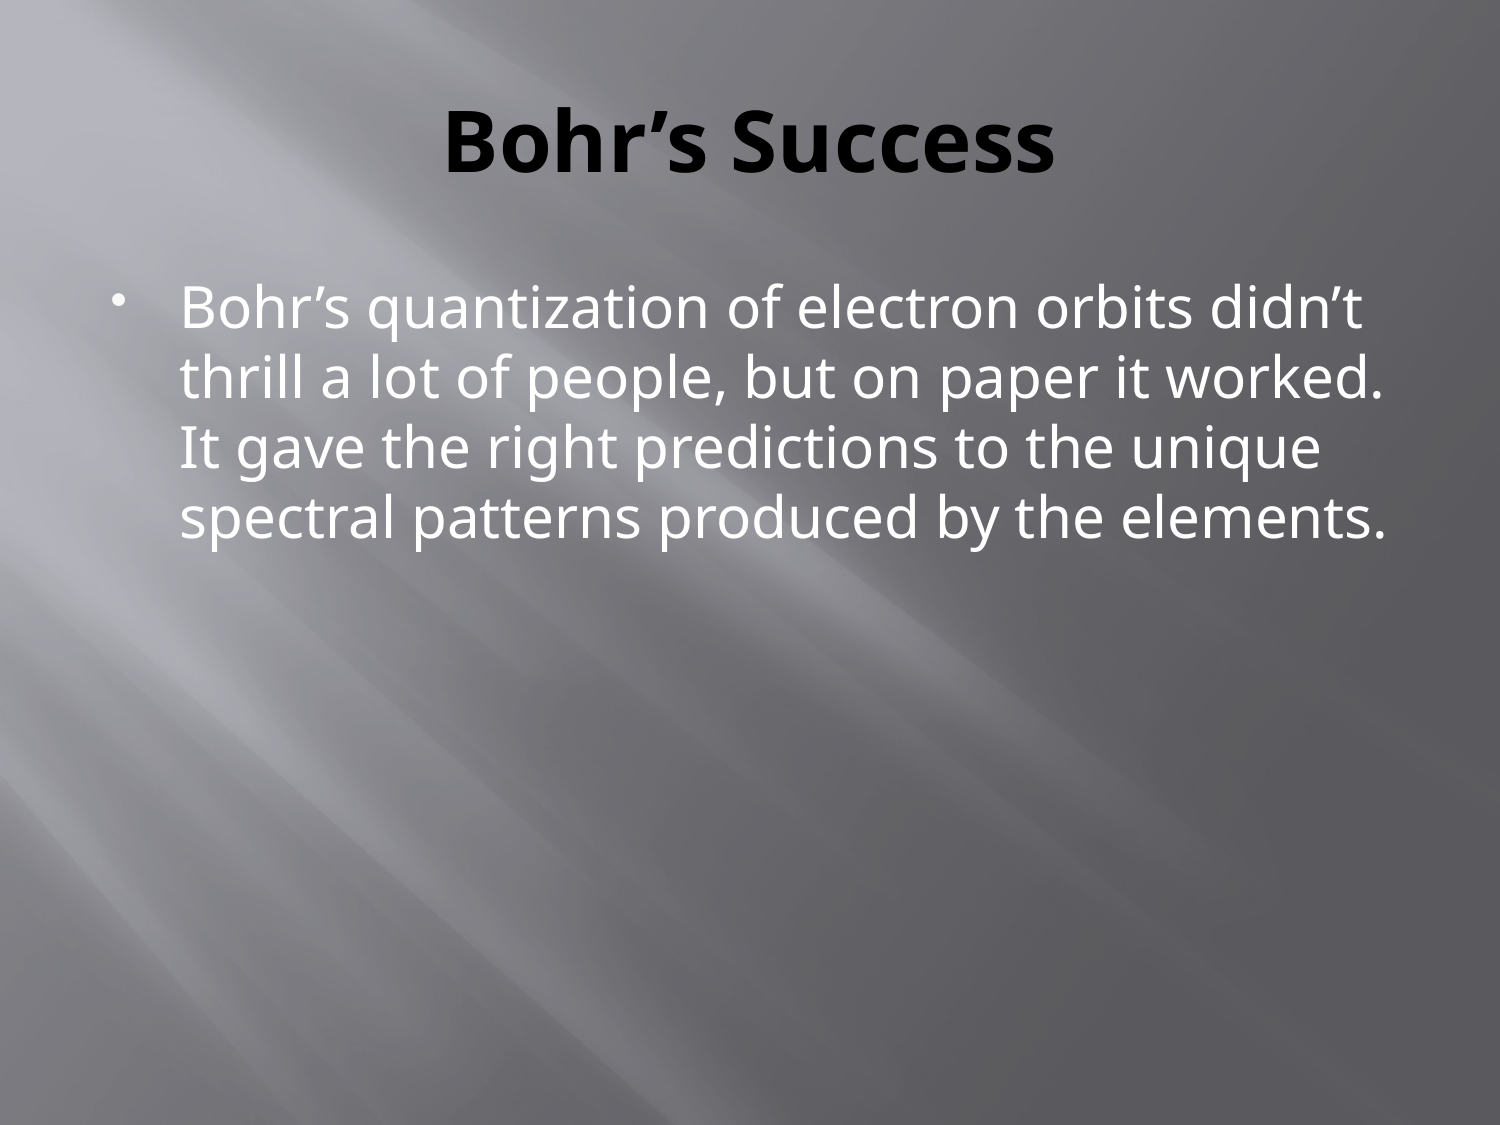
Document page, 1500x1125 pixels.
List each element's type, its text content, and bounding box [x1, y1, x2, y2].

title Bohr’s Success [75, 45, 1425, 233]
list Bohr’s quantization of electron orbits didn’t thrill a lot of people, but on paper it worked. It gave the right predictions to the unique spectral patterns produced by the elements. [74, 262, 1426, 1036]
